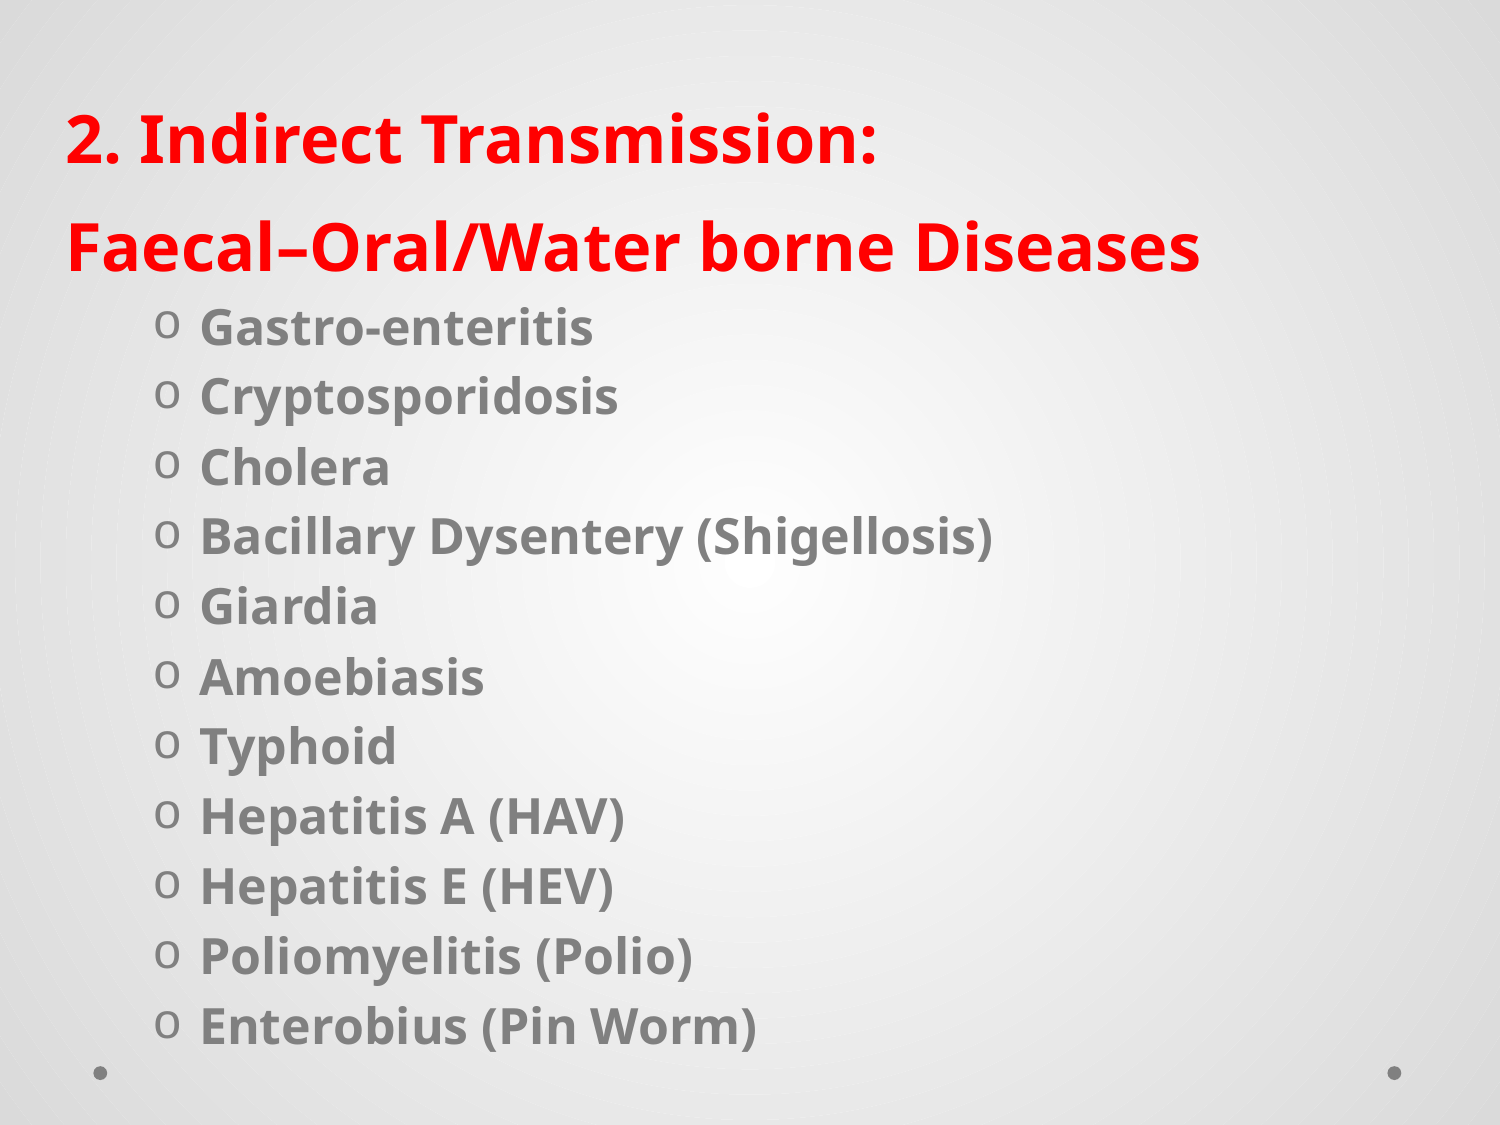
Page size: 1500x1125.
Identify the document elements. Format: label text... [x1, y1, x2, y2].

list Gastro-enteritis Cryptosporidosis Cholera Bacillary Dysentery (Shigellosis) Giardia Amoebiasis Typhoid Hepatitis A (HAV) Hepatitis E (HEV) Poliomyelitis (Polio) Enterobius (Pin Worm) [62, 287, 1413, 1125]
title 2. Indirect Transmission: Faecal–Oral/Water borne Diseases [50, 62, 1400, 293]
